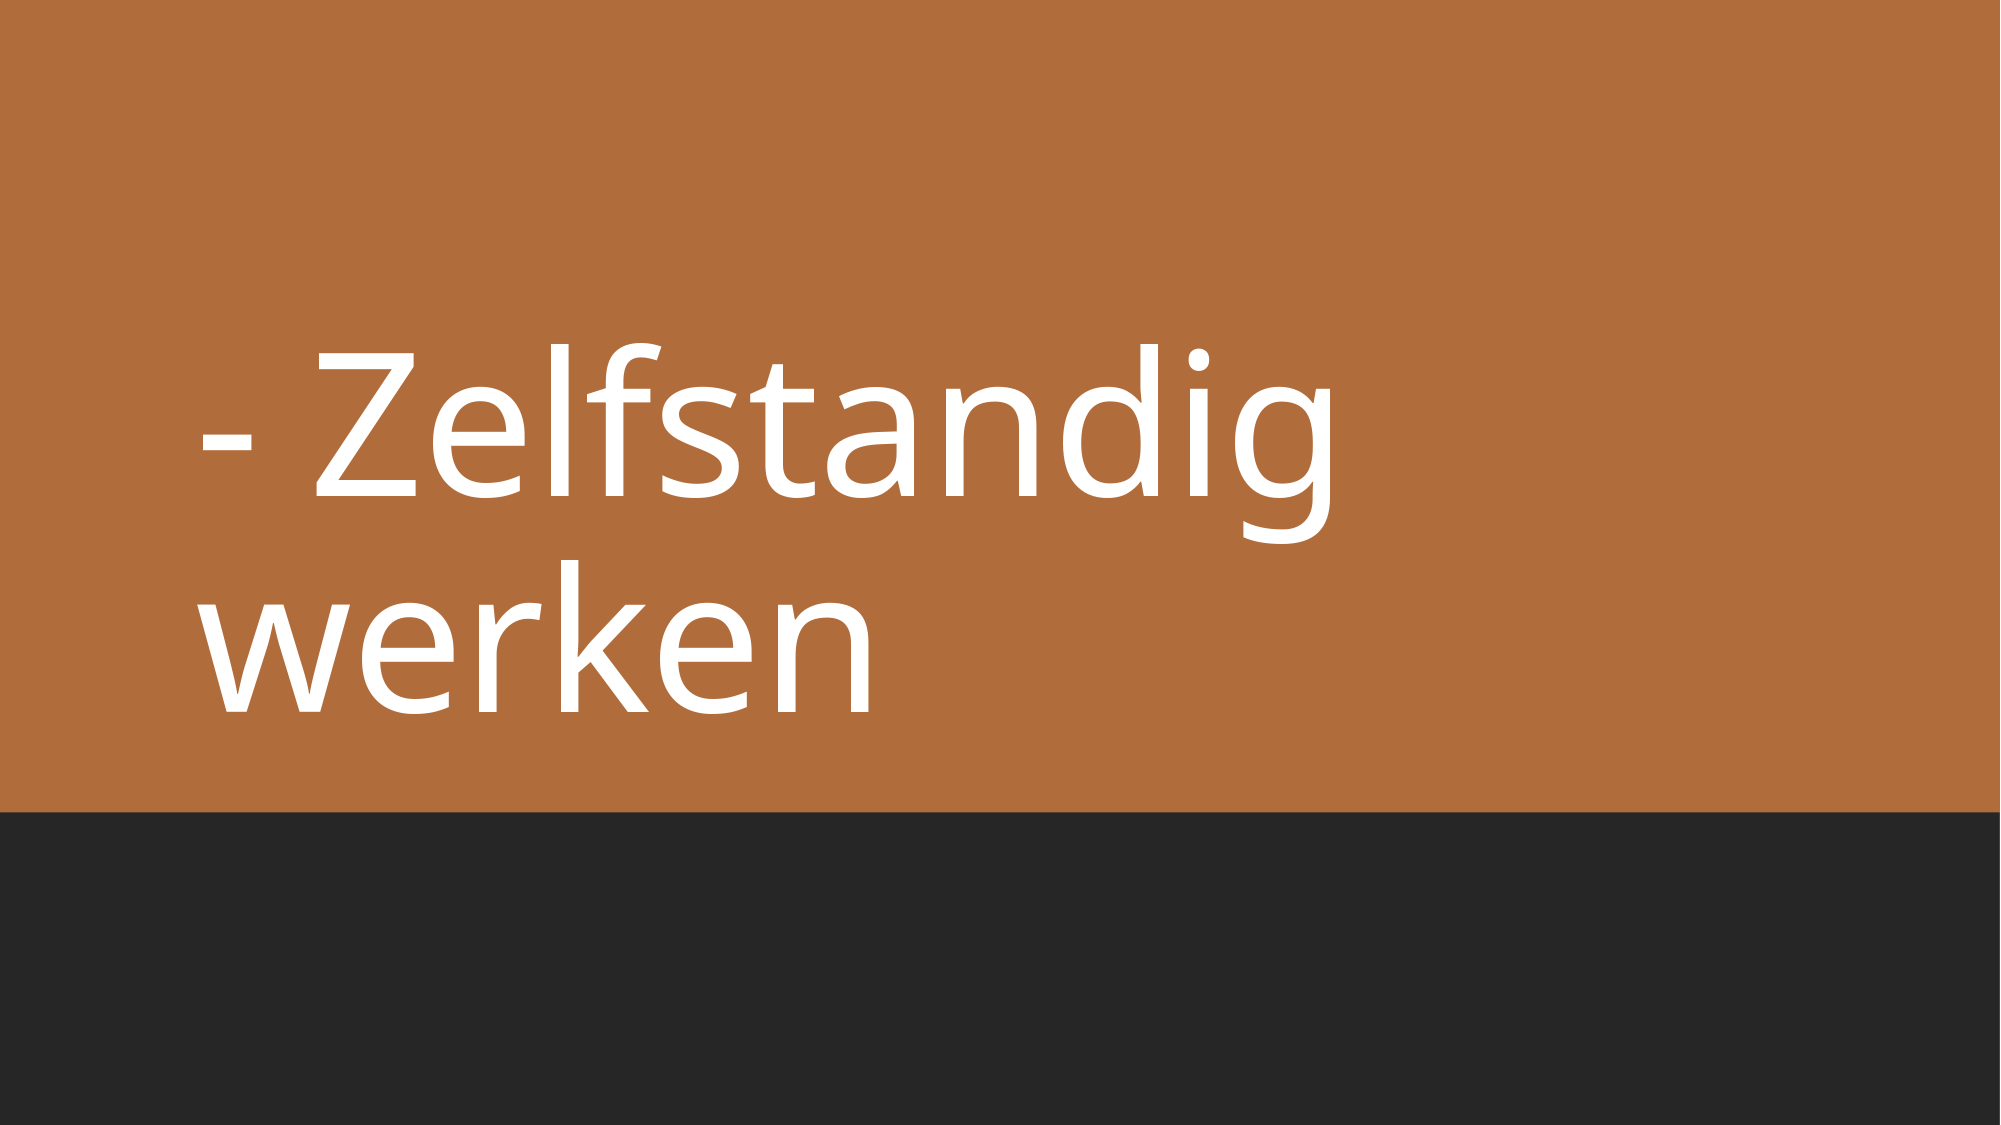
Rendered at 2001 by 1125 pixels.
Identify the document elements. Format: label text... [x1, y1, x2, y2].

title - Zelfstandig werken [180, 124, 1830, 763]
text_box [0, 811, 2000, 1125]
text_box [0, 0, 2000, 811]
